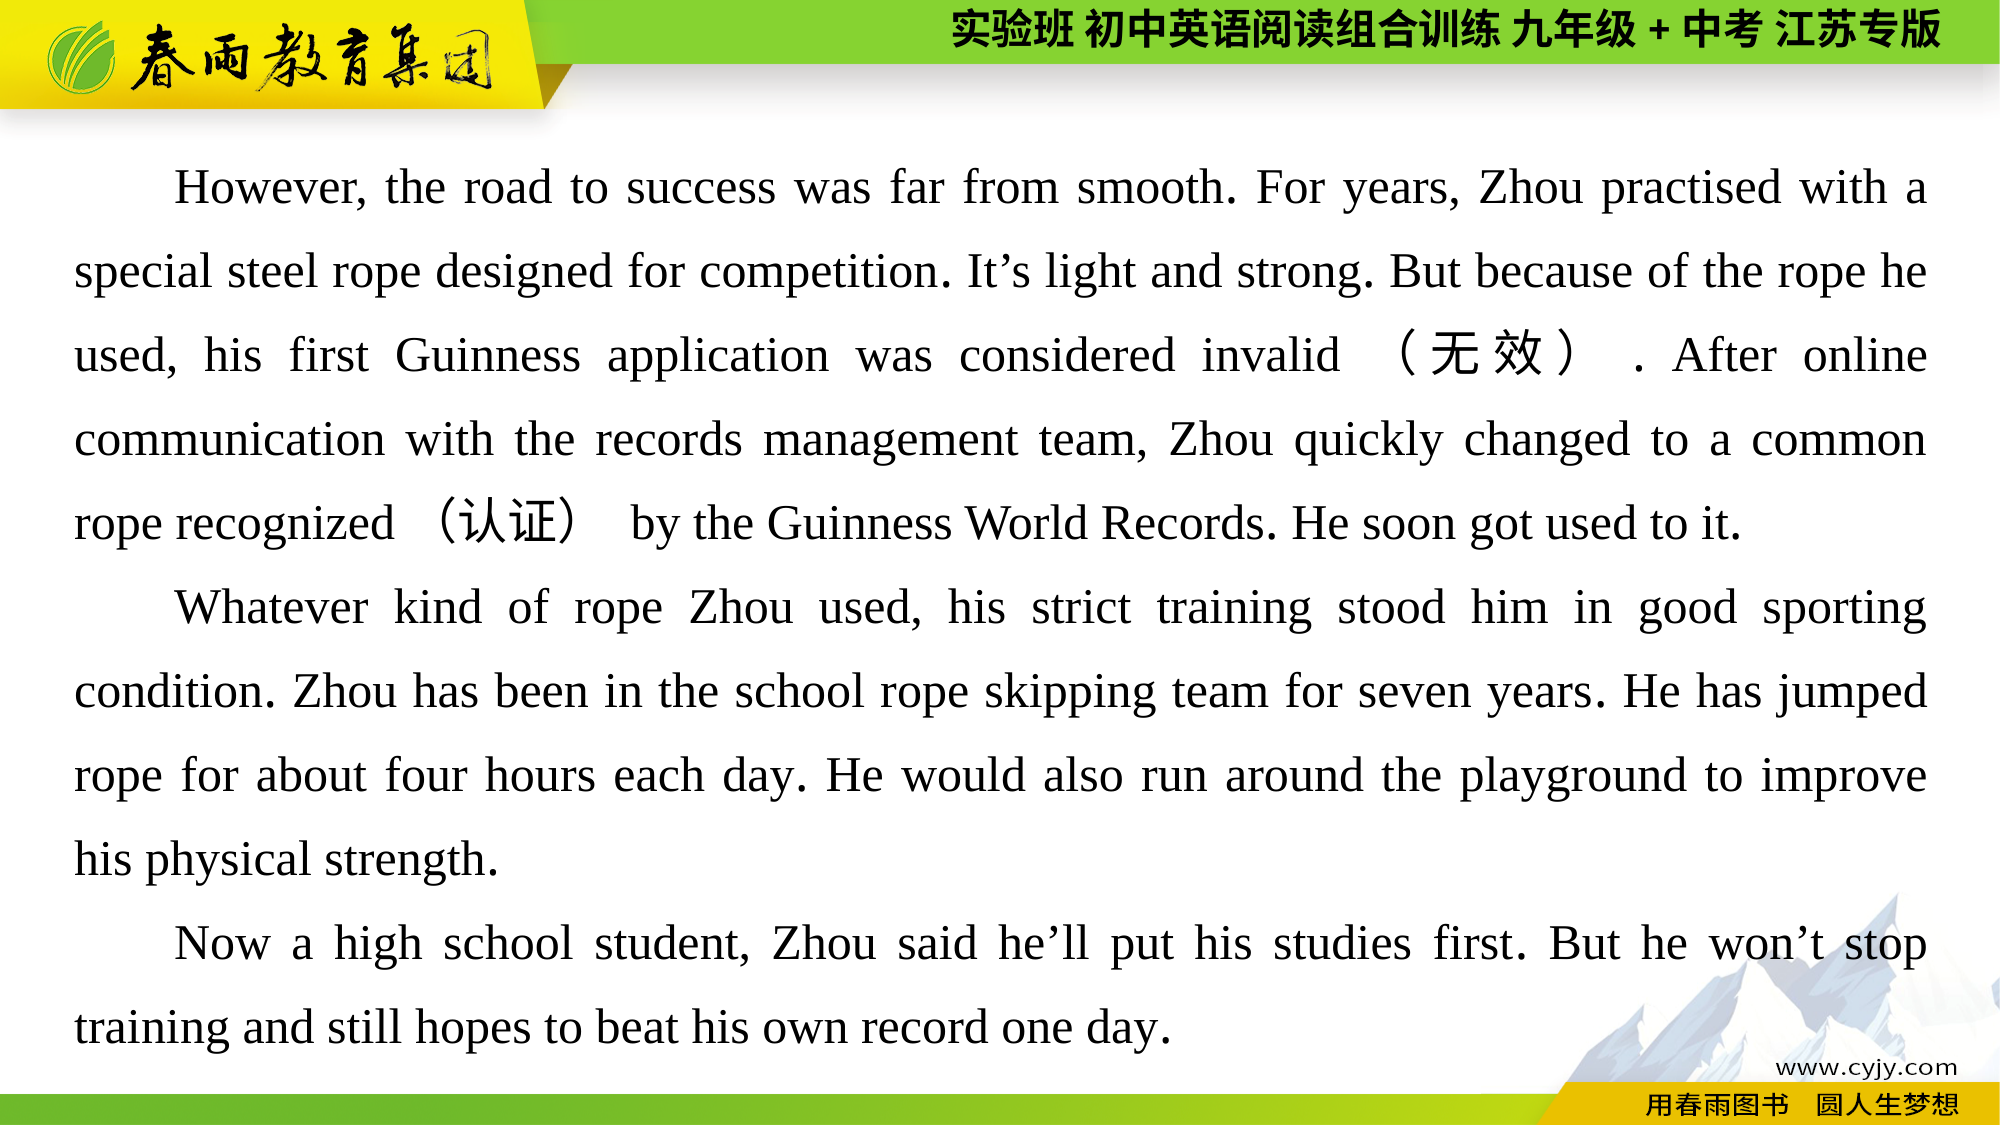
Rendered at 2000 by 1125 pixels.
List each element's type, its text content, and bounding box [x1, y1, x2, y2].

picture [0, 0, 2000, 1125]
list However, the road to success was far from smooth. For years, Zhou practised with a special steel rope designed for competition. It’s light and strong. But because of the rope he used, his first Guinness application was considered invalid（无效）. After online communication with the records management team, Zhou quickly changed to a common rope recognized（认证） by the Guinness World Records. He soon got used to it. Whatever kind of rope Zhou used, his strict training stood him in good sporting condition. Zhou has been in the school rope skipping team for seven years. He has jumped rope for about four hours each day. He would also run around the playground to improve his physical strength. Now a high school student, Zhou said he’ll put his studies first. But he won’t stop training and still hopes to beat his own record one day. [59, 122, 1944, 1061]
